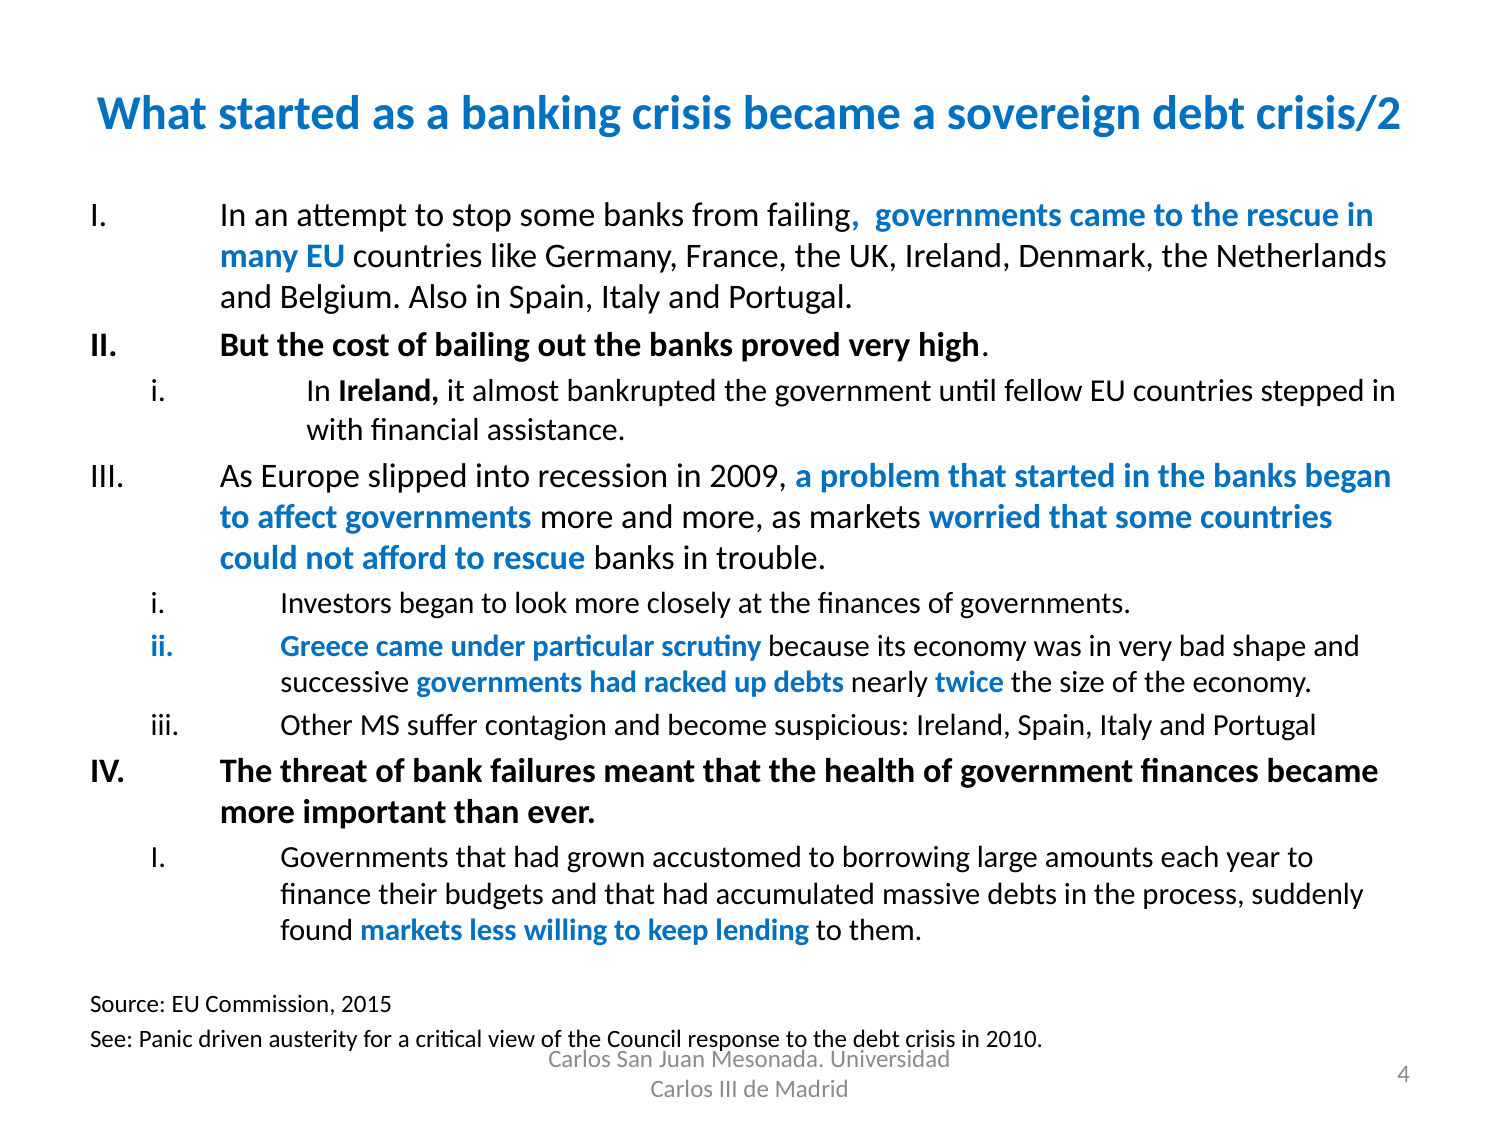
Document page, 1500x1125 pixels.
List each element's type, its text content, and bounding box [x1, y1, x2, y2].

slide_number 4 [1074, 1042, 1425, 1103]
title What started as a banking crisis became a sovereign debt crisis/2 [74, 44, 1426, 184]
footer Carlos San Juan Mesonada. Universidad Carlos III de Madrid [512, 1042, 988, 1103]
list In an attempt to stop some banks from failing, governments came to the rescue in many EU countries like Germany, France, the UK, Ireland, Denmark, the Netherlands and Belgium. Also in Spain, Italy and Portugal. But the cost of bailing out the banks proved very high. In Ireland, it almost bankrupted the government until fellow EU countries stepped in with financial assistance. As Europe slipped into recession in 2009, a problem that started in the banks began to affect governments more and more, as markets worried that some countries could not afford to rescue banks in trouble. Investors began to look more closely at the finances of governments. Greece came under particular scrutiny because its economy was in very bad shape and successive governments had racked up debts nearly twice the size of the economy. Other MS suffer contagion and become suspicious: Ireland, Spain, Italy and Portugal The threat of bank failures meant that the health of government finances became more important than ever. Governments that had grown accustomed to borrowing large amounts each year to finance their budgets and that had accumulated massive debts in the process, suddenly found markets less willing to keep lending to them. Source: EU Commission, 2015 See: Panic driven austerity for a critical view of the Council response to the debt crisis in 2010. [74, 184, 1426, 1095]
